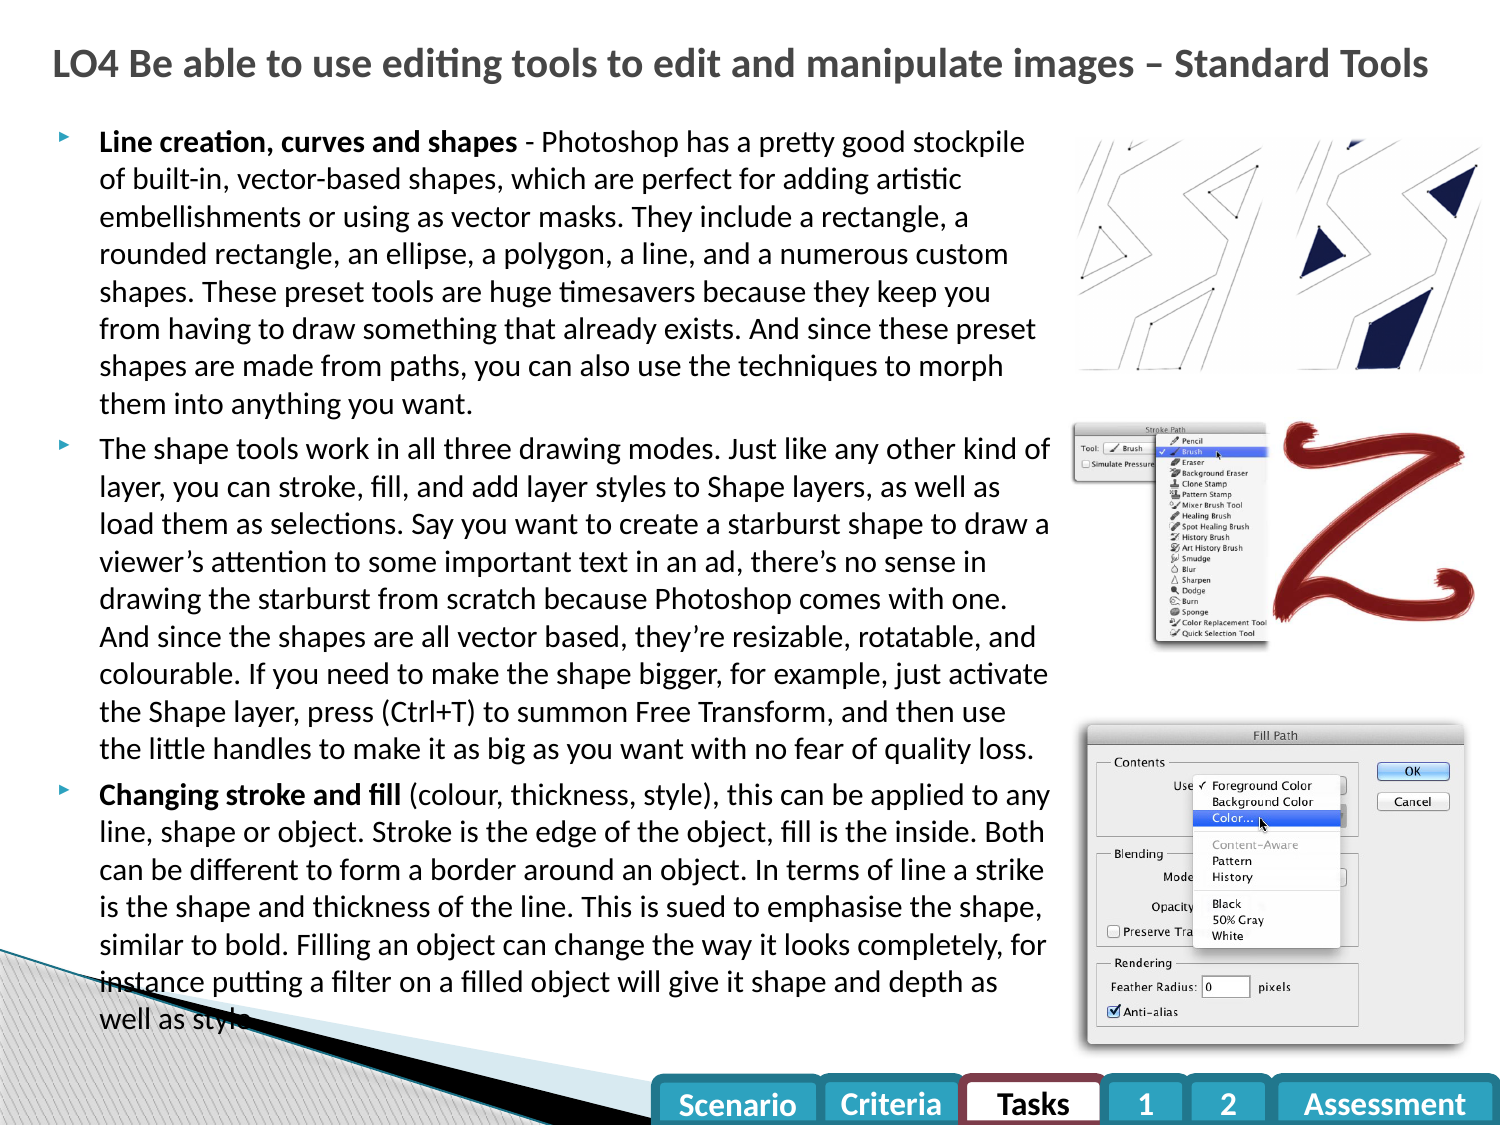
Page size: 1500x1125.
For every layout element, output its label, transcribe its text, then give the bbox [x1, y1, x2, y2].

picture [1068, 51, 1482, 658]
list Line creation, curves and shapes - Photoshop has a pretty good stockpile of built-in, vector-based shapes, which are perfect for adding artistic embellishments or using as vector masks. They include a rectangle, a rounded rectangle, an ellipse, a polygon, a line, and a numerous custom shapes. These preset tools are huge timesavers because they keep you from having to draw something that already exists. And since these preset shapes are made from paths, you can also use the techniques to morph them into anything you want. The shape tools work in all three drawing modes. Just like any other kind of layer, you can stroke, fill, and add layer styles to Shape layers, as well as load them as selections. Say you want to create a starburst shape to draw a viewer’s attention to some important text in an ad, there’s no sense in drawing the starburst from scratch because Photoshop comes with one. And since the shapes are all vector based, they’re resizable, rotatable, and colourable. If you need to make the shape bigger, for example, just activate the Shape layer, press (Ctrl+T) to summon Free Transform, and then use the little handles to make it as big as you want with no fear of quality loss. Changing stroke and fill (colour, thickness, style), this can be applied to any line, shape or object. Stroke is the edge of the object, fill is the inside. Both can be different to form a border around an object. In terms of line a strike is the shape and thickness of the line. This is sued to emphasise the shape, similar to bold. Filling an object can change the way it looks completely, for instance putting a filter on a filled object will give it shape and depth as well as style. [41, 113, 1068, 1071]
picture [1070, 714, 1472, 1059]
title LO4 Be able to use editing tools to edit and manipulate images – Standard Tools [37, 19, 1471, 102]
